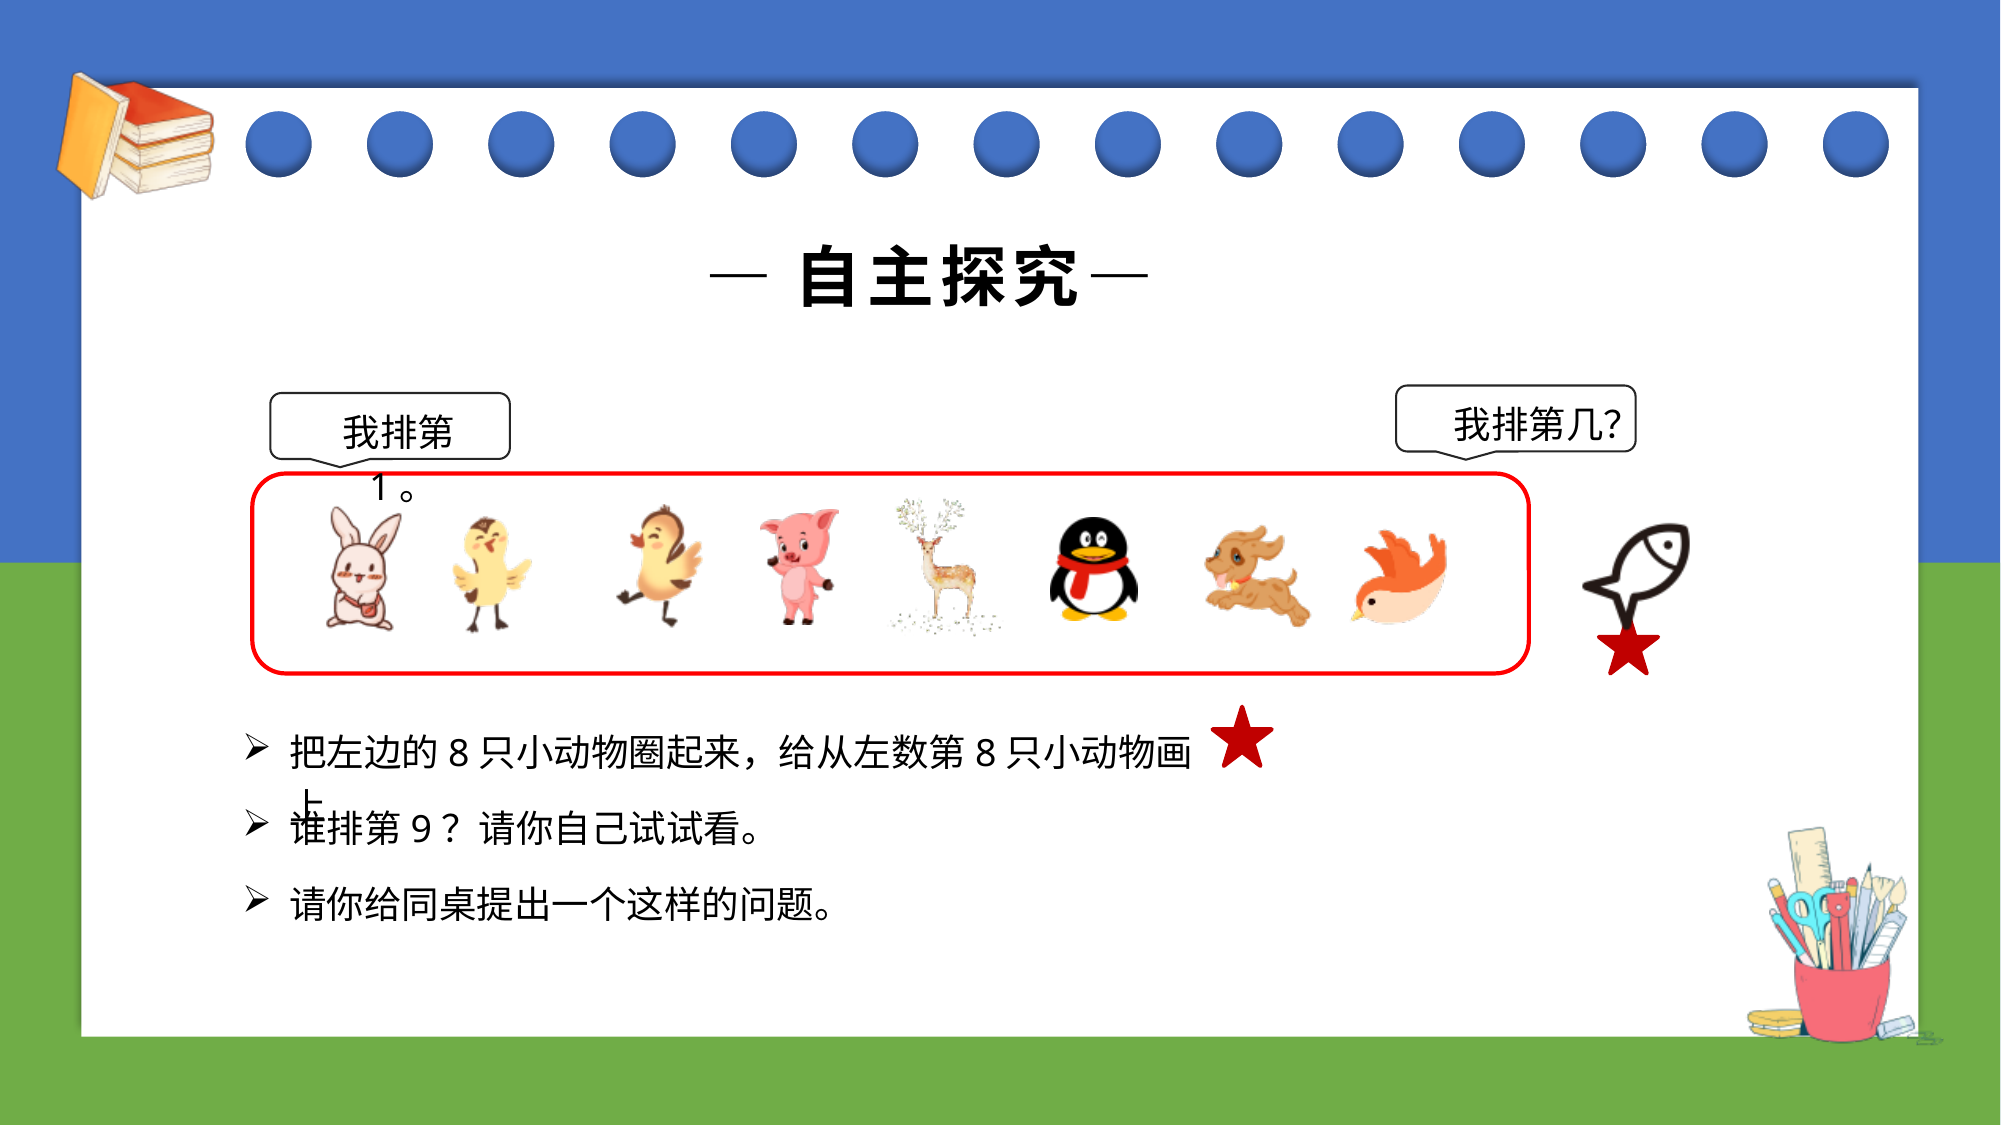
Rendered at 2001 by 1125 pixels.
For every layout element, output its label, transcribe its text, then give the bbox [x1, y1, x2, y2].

text_box [1598, 636, 1659, 674]
text_box [252, 473, 1529, 674]
picture [289, 493, 436, 641]
picture [1578, 513, 1701, 636]
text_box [270, 392, 510, 459]
picture [1167, 485, 1461, 668]
picture [452, 504, 703, 634]
picture [1707, 796, 1984, 1075]
picture [51, 49, 220, 218]
text_box —自主探究— [693, 238, 1356, 345]
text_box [1396, 385, 1636, 452]
text_box 请你给同桌提出一个这样的问题。 [227, 864, 1236, 934]
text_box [227, 706, 1272, 779]
text_box 谁排第9？请你自己试试看。 [227, 789, 1236, 858]
picture [1050, 517, 1138, 621]
picture [869, 493, 1015, 641]
picture [760, 509, 840, 625]
